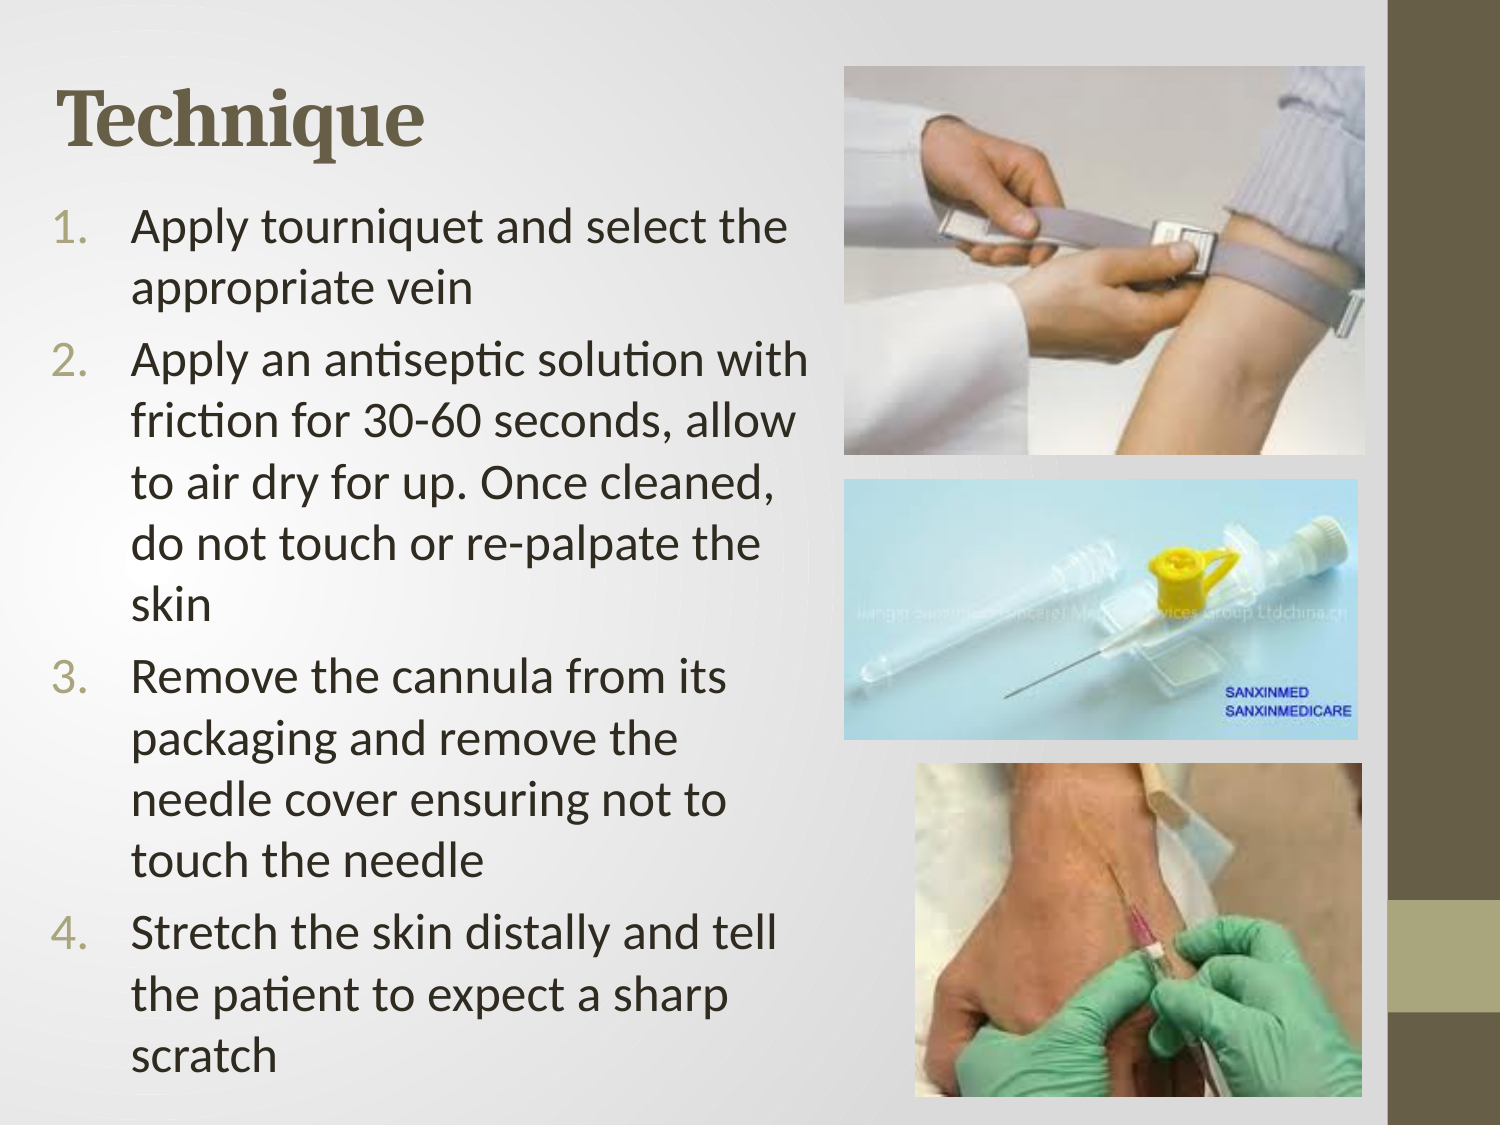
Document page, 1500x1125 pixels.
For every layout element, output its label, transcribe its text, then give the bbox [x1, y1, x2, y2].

picture [914, 762, 1362, 1098]
title Technique [41, 19, 1292, 207]
picture [843, 65, 1365, 455]
picture [843, 479, 1359, 741]
list Apply tourniquet and select the appropriate vein Apply an antiseptic solution with friction for 30-60 seconds, allow to air dry for up. Once cleaned, do not touch or re-palpate the skin Remove the cannula from its packaging and remove the needle cover ensuring not to touch the needle Stretch the skin distally and tell the patient to expect a sharp scratch [17, 184, 833, 1097]
